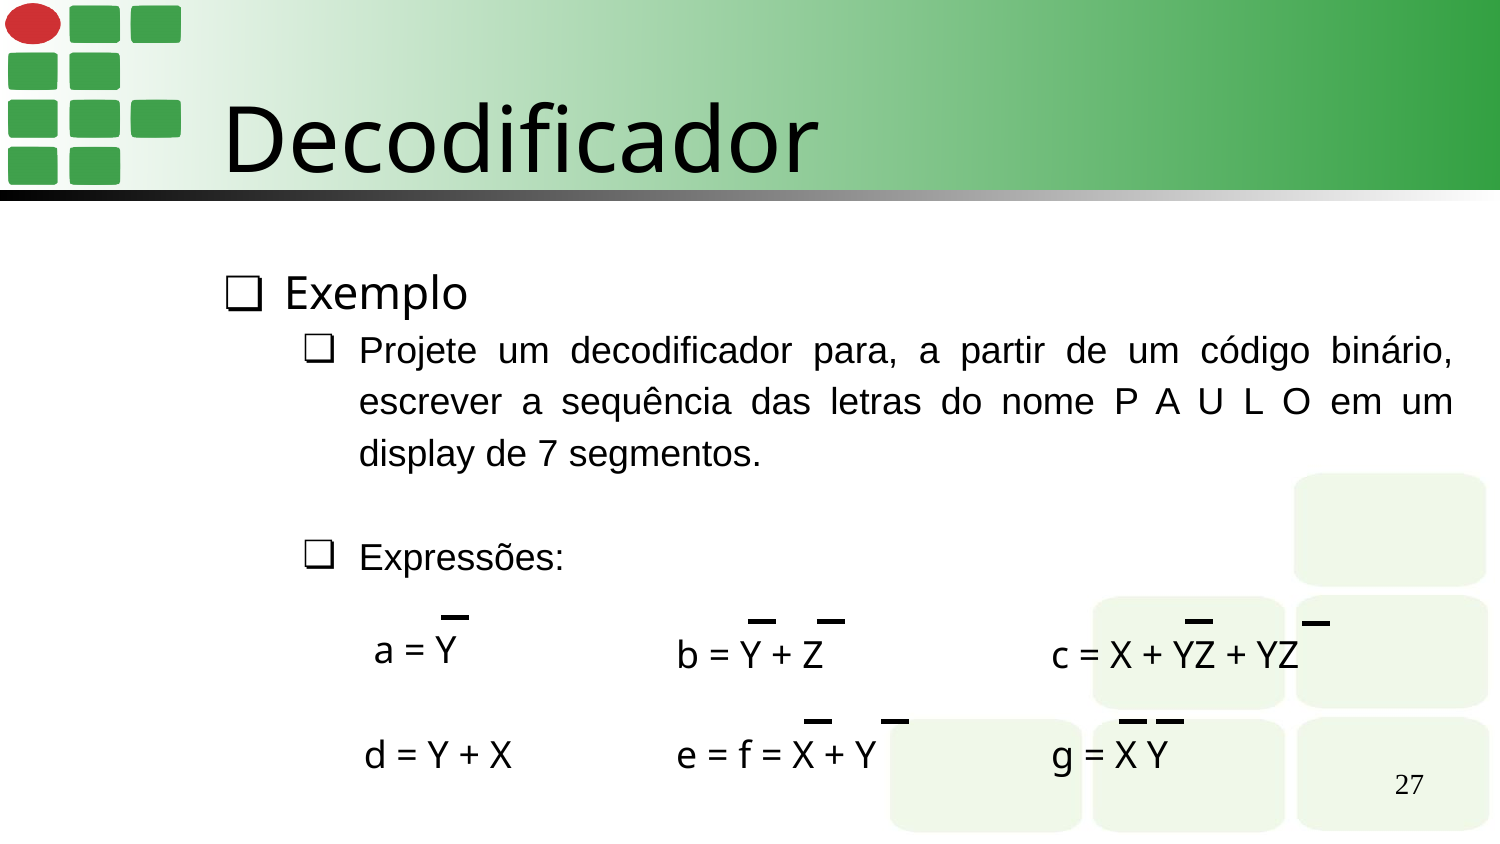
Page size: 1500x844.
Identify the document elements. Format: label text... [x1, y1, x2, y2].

slide_number ‹#› [1368, 768, 1425, 827]
text_box Decodificador [206, 26, 1468, 207]
text_box c = X + YZ + YZ [1036, 616, 1347, 682]
picture [803, 441, 1495, 835]
text_box a = Y [358, 612, 496, 678]
picture [5, 3, 181, 185]
text_box b = Y + Z [661, 616, 858, 682]
text_box Exemplo Projete um decodificador para, a partir de um código binário, escrever a sequência das letras do nome P A U L O em um display de 7 segmentos. Expressões: [193, 248, 1469, 586]
text_box e = f = X + Y [661, 716, 955, 783]
text_box d = Y + X [348, 716, 545, 783]
text_box g = X Y [1036, 716, 1233, 783]
